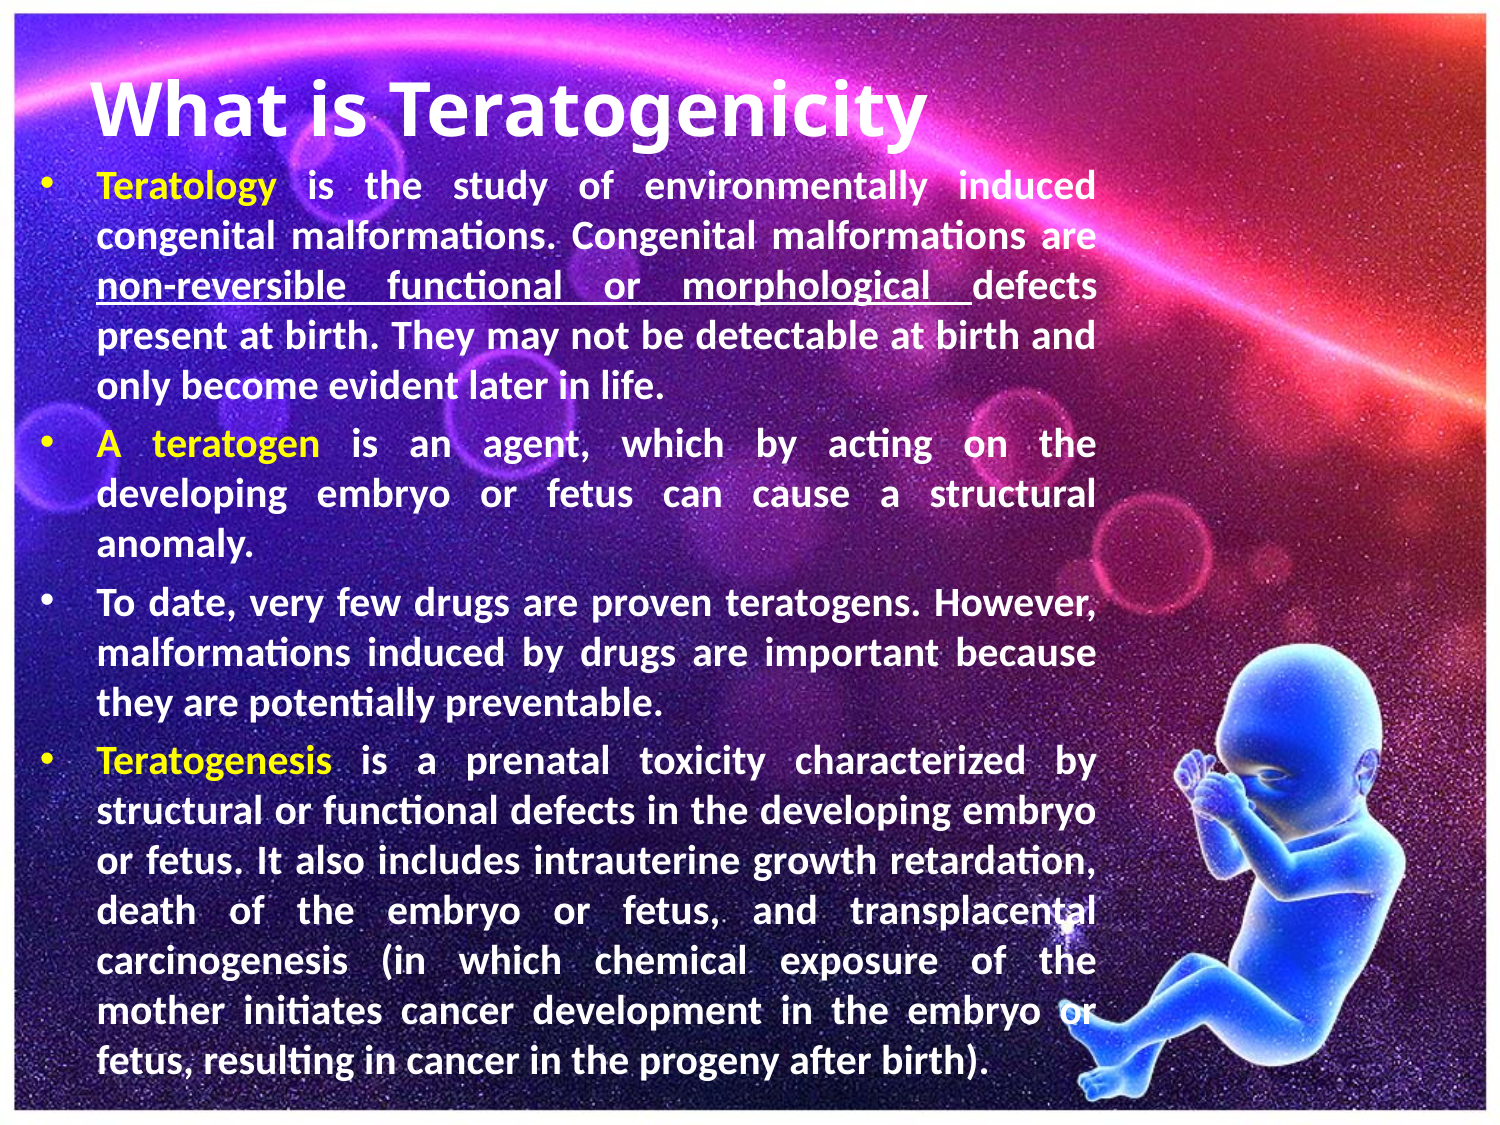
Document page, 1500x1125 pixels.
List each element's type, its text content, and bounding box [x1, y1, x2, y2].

picture [0, 0, 1500, 1125]
list Teratology is the study of environmentally induced congenital malformations. Congenital malformations are non-reversible functional or morphological defects present at birth. They may not be detectable at birth and only become evident later in life. A teratogen is an agent, which by acting on the developing embryo or fetus can cause a structural anomaly. To date, very few drugs are proven teratogens. However, malformations induced by drugs are important because they are potentially preventable. Teratogenesis is a prenatal toxicity characterized by structural or functional defects in the developing embryo or fetus. It also includes intrauterine growth retardation, death of the embryo or fetus, and transplacental carcinogenesis (in which chemical exposure of the mother initiates cancer development in the embryo or fetus, resulting in cancer in the progeny after birth). [24, 149, 1113, 1038]
title What is Teratogenicity [75, 12, 1425, 200]
